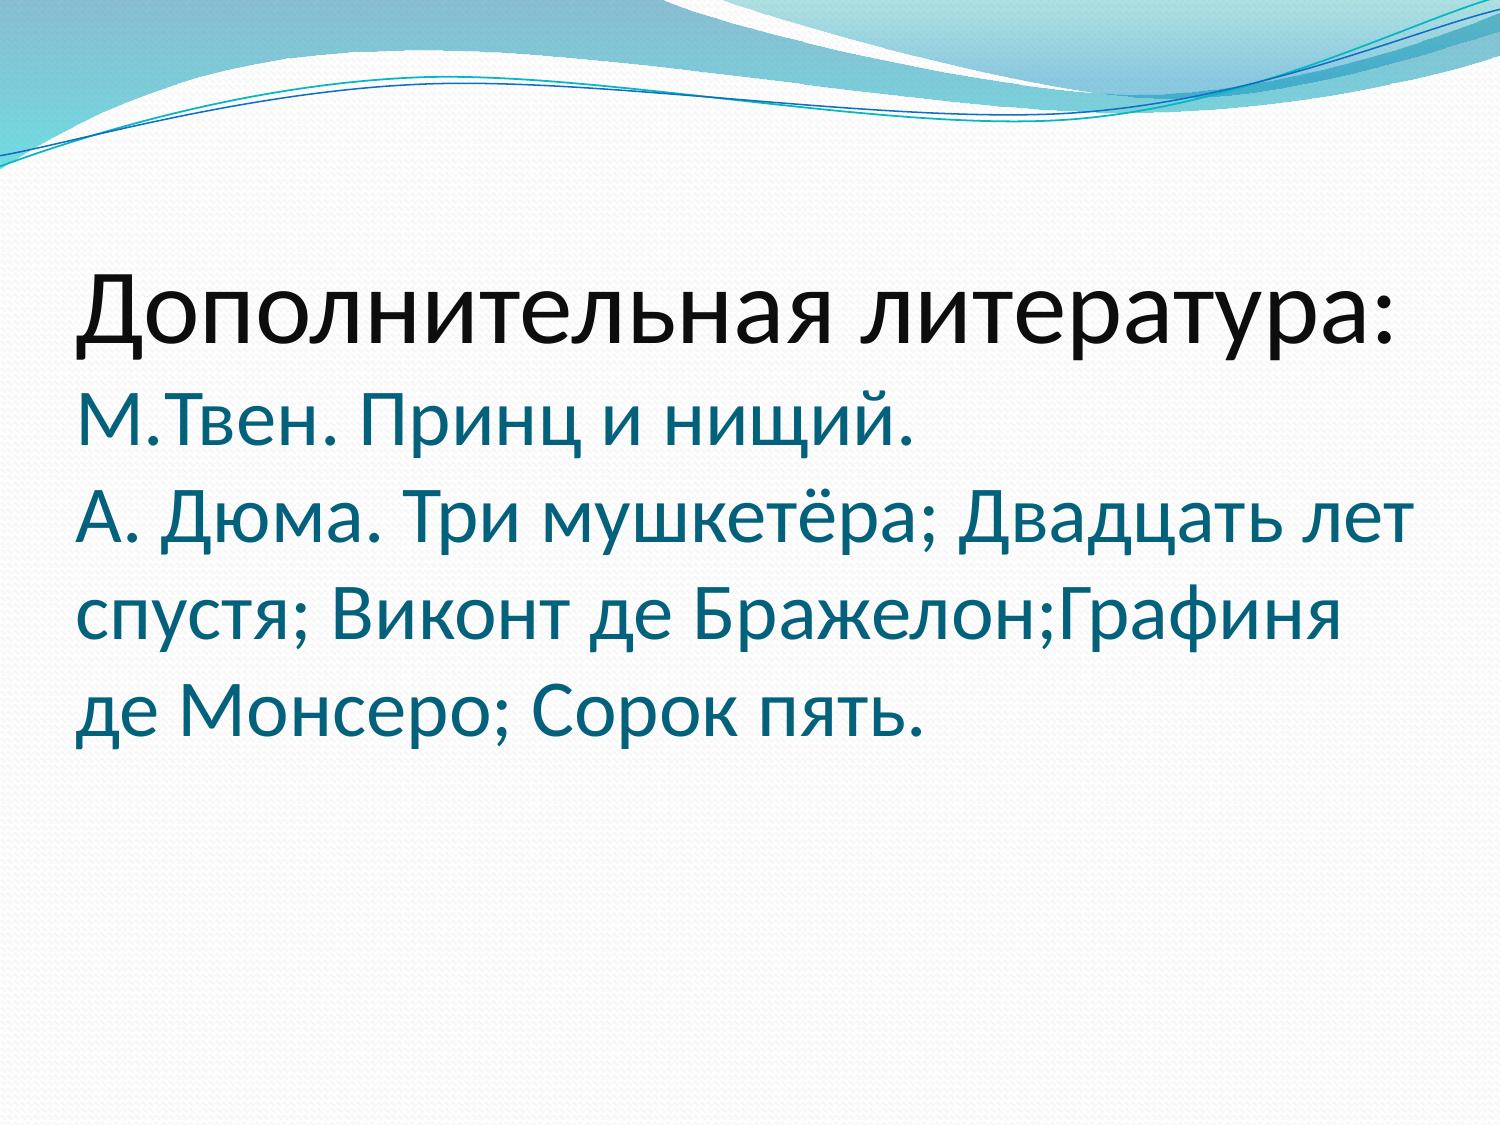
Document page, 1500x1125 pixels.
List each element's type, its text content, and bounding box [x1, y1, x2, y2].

title Дополнительная литература: М.Твен. Принц и нищий. А. Дюма. Три мушкетёра; Двадцать лет спустя; Виконт де Бражелон;Графиня де Монсеро; Сорок пять. [75, 115, 1438, 1043]
